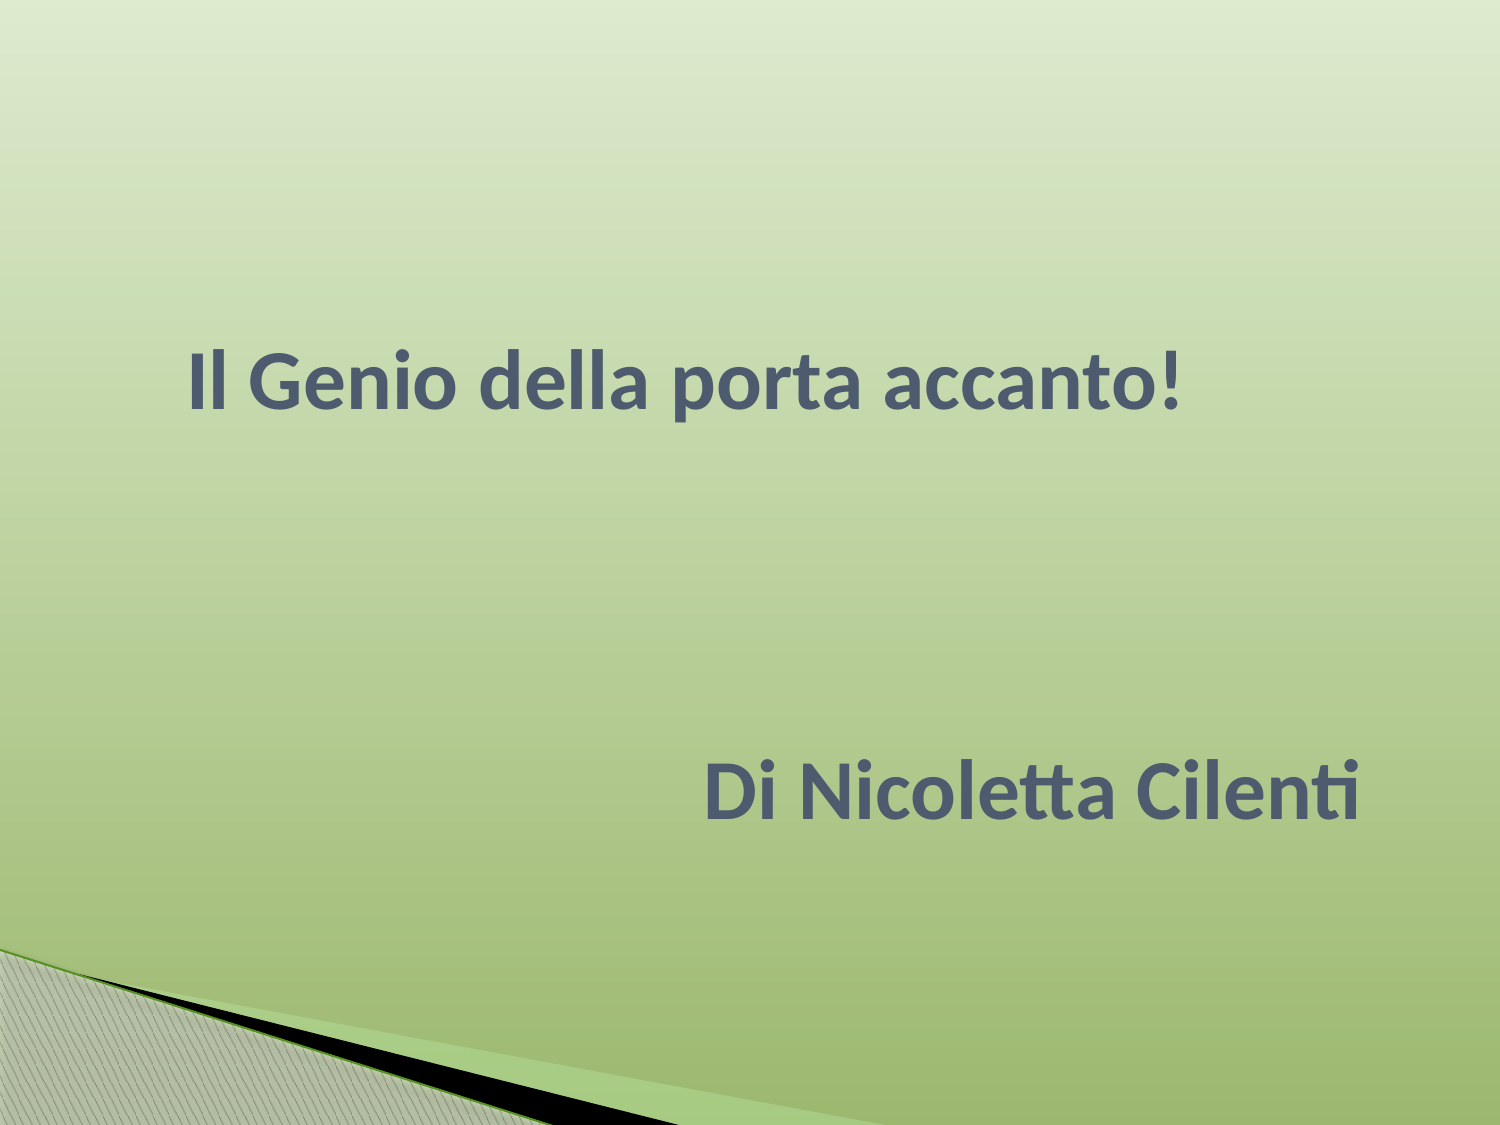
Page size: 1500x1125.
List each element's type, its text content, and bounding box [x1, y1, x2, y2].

title Il Genio della porta accanto! Di Nicoletta Cilenti [75, 137, 1425, 1024]
